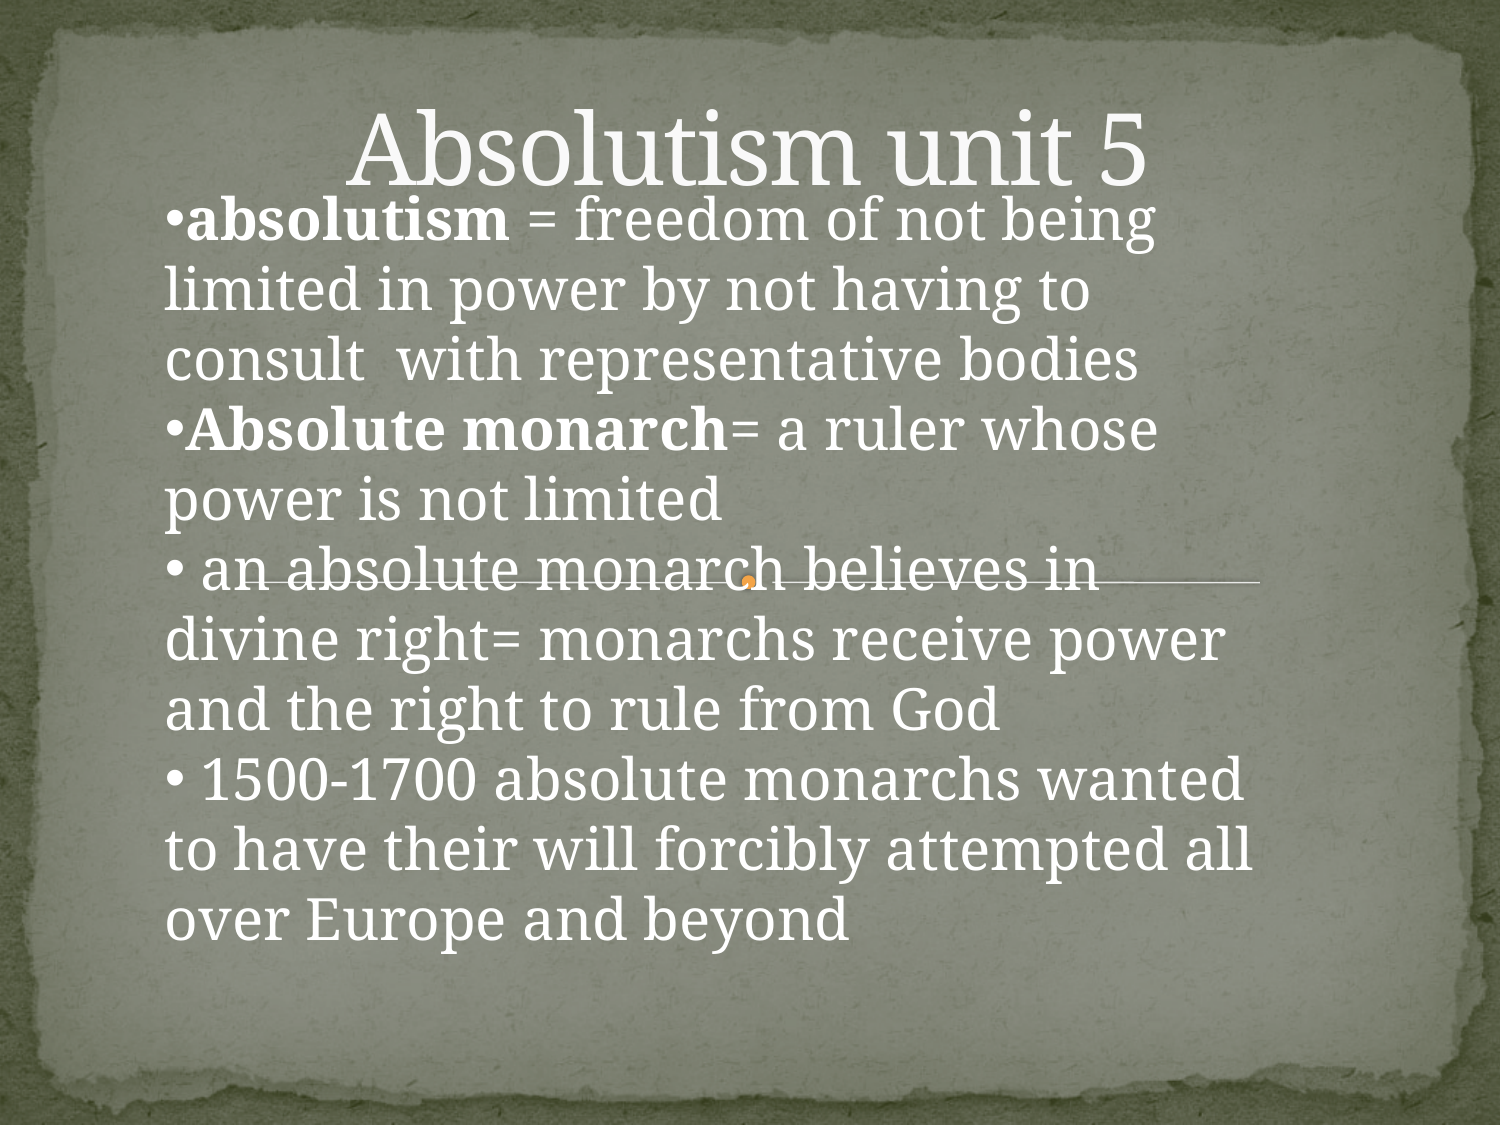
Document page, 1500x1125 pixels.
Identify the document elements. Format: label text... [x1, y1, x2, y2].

text_box absolutism = freedom of not being limited in power by not having to consult with representative bodies Absolute monarch= a ruler whose power is not limited an absolute monarch believes in divine right= monarchs receive power and the right to rule from God 1500-1700 absolute monarchs wanted to have their will forcibly attempted all over Europe and beyond [149, 174, 1288, 1030]
title Absolutism unit 5 [124, 0, 1376, 213]
